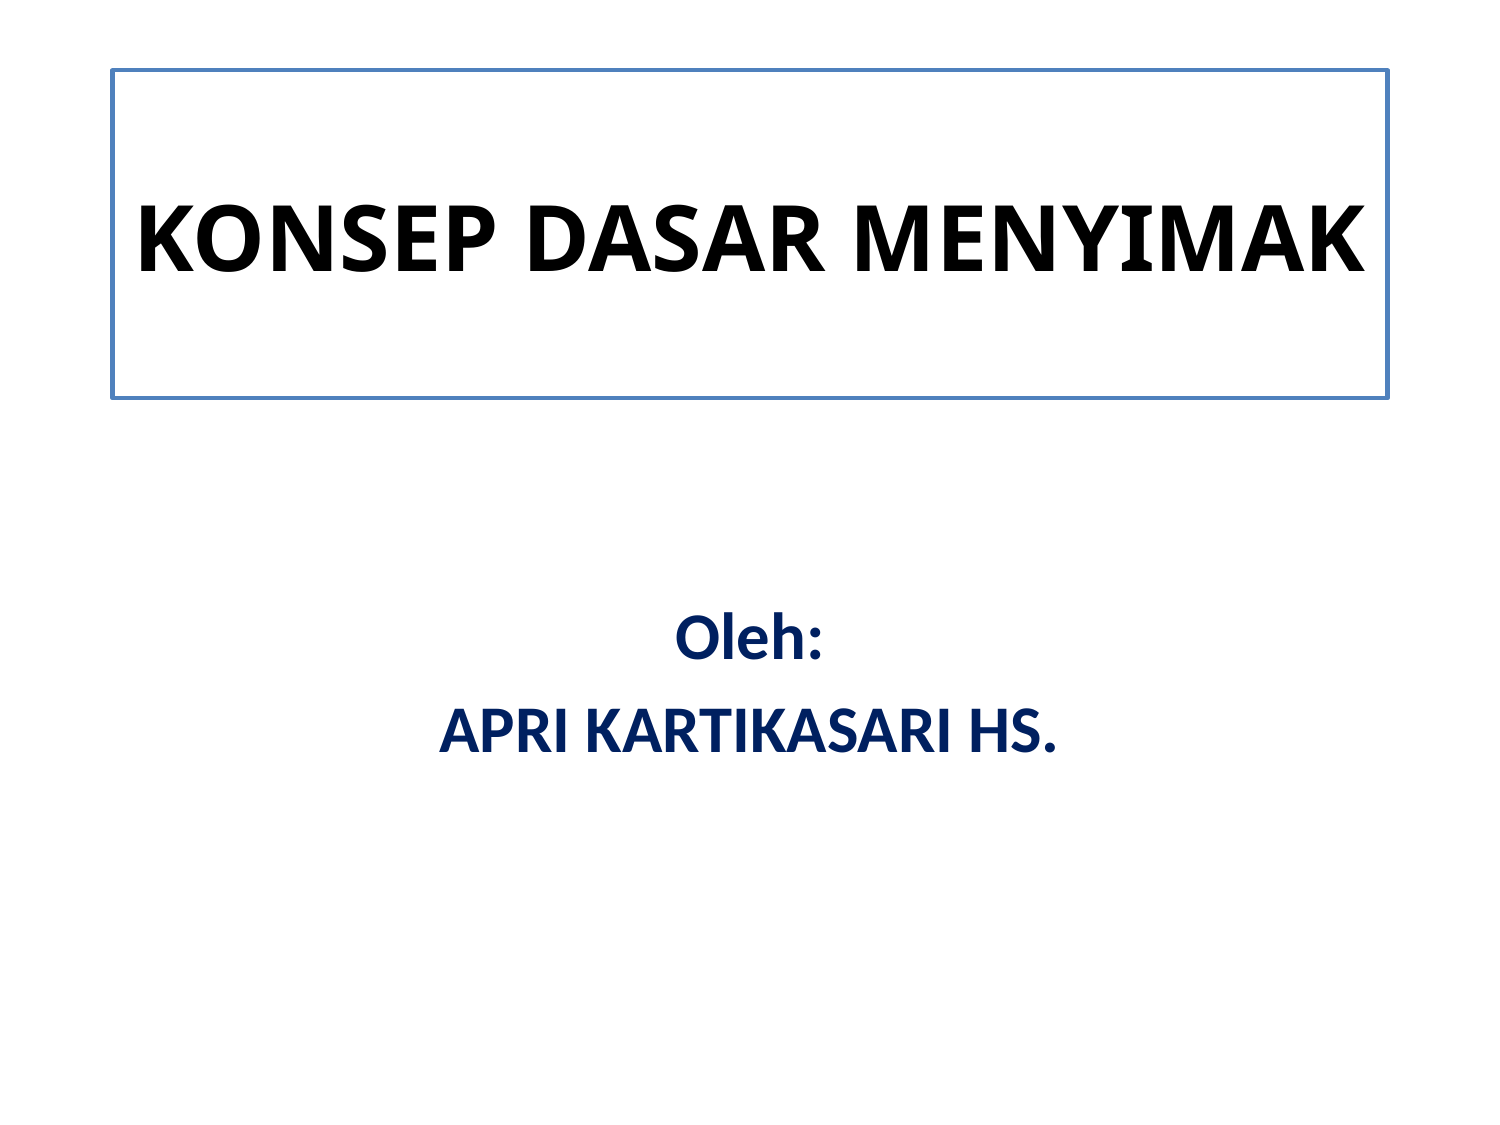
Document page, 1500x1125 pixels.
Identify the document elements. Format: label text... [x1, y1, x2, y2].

title KONSEP DASAR MENYIMAK [110, 68, 1390, 400]
subtitle Oleh: APRI KARTIKASARI HS. [225, 398, 1275, 950]
